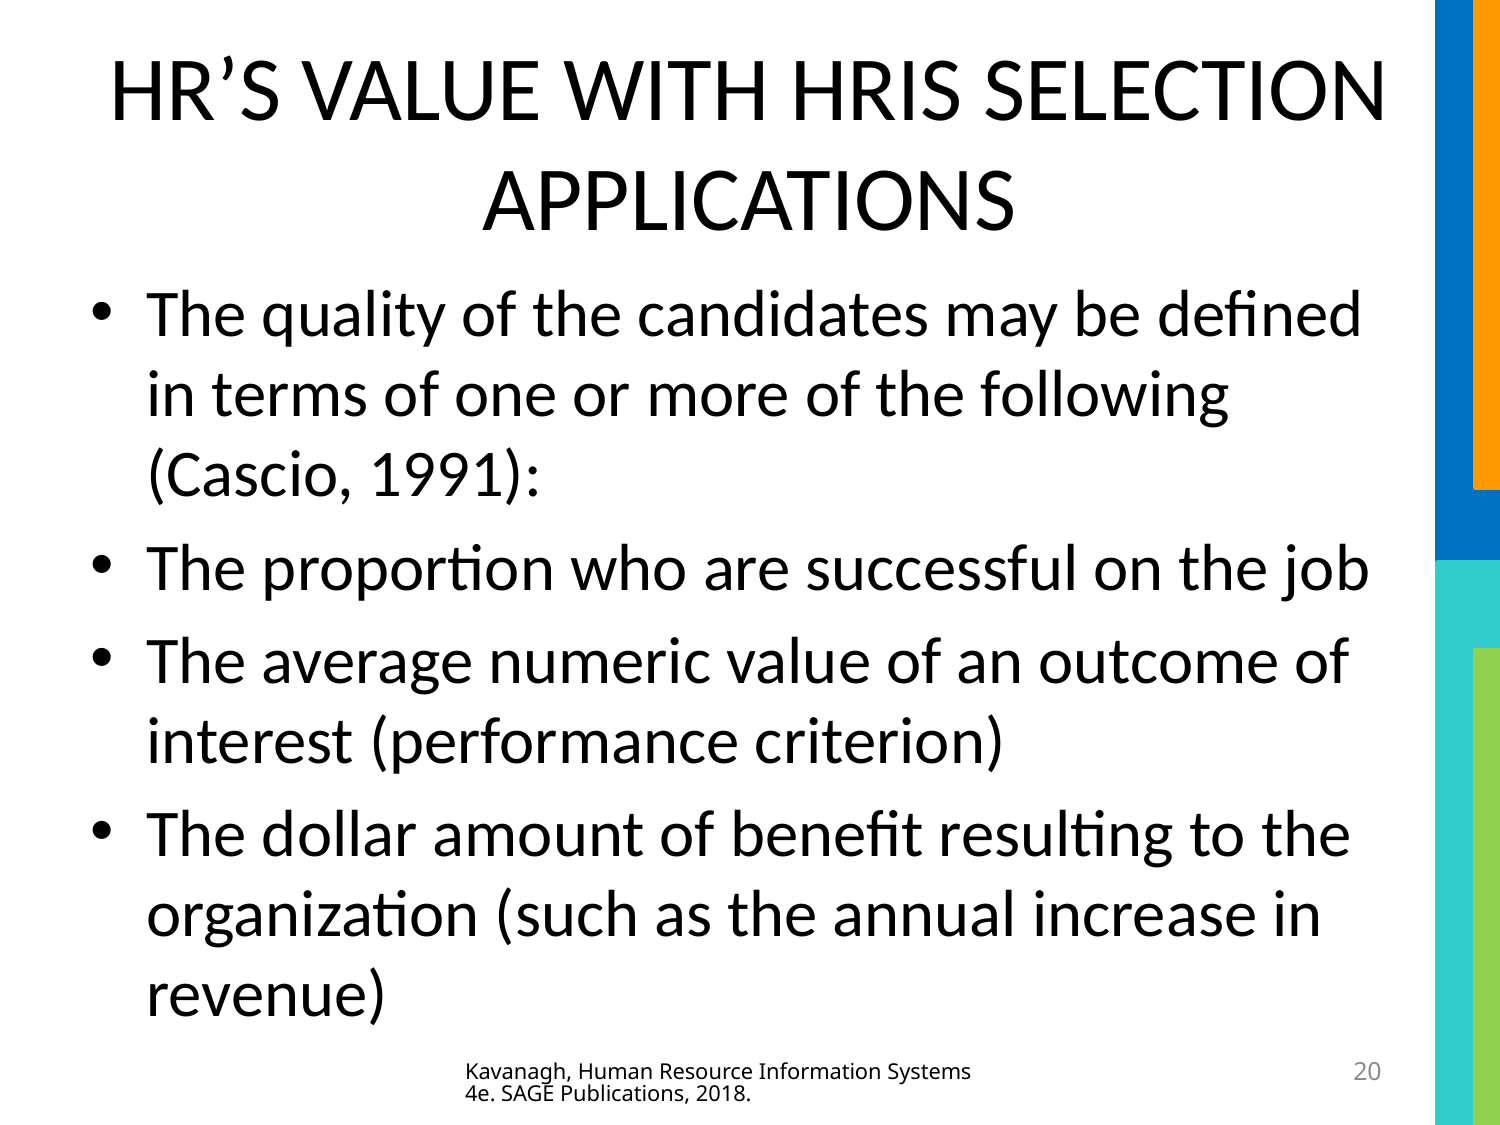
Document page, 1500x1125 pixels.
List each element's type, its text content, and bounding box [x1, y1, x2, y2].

title HR’S VALUE WITH HRIS SELECTION APPLICATIONS [75, 45, 1425, 233]
slide_number 20 [1059, 1042, 1397, 1103]
footer Kavanagh, Human Resource Information Systems 4e. SAGE Publications, 2018. [450, 1042, 1004, 1103]
list The quality of the candidates may be defined in terms of one or more of the following (Cascio, 1991): The proportion who are successful on the job The average numeric value of an outcome of interest (performance criterion) The dollar amount of benefit resulting to the organization (such as the annual increase in revenue) [75, 262, 1425, 1005]
